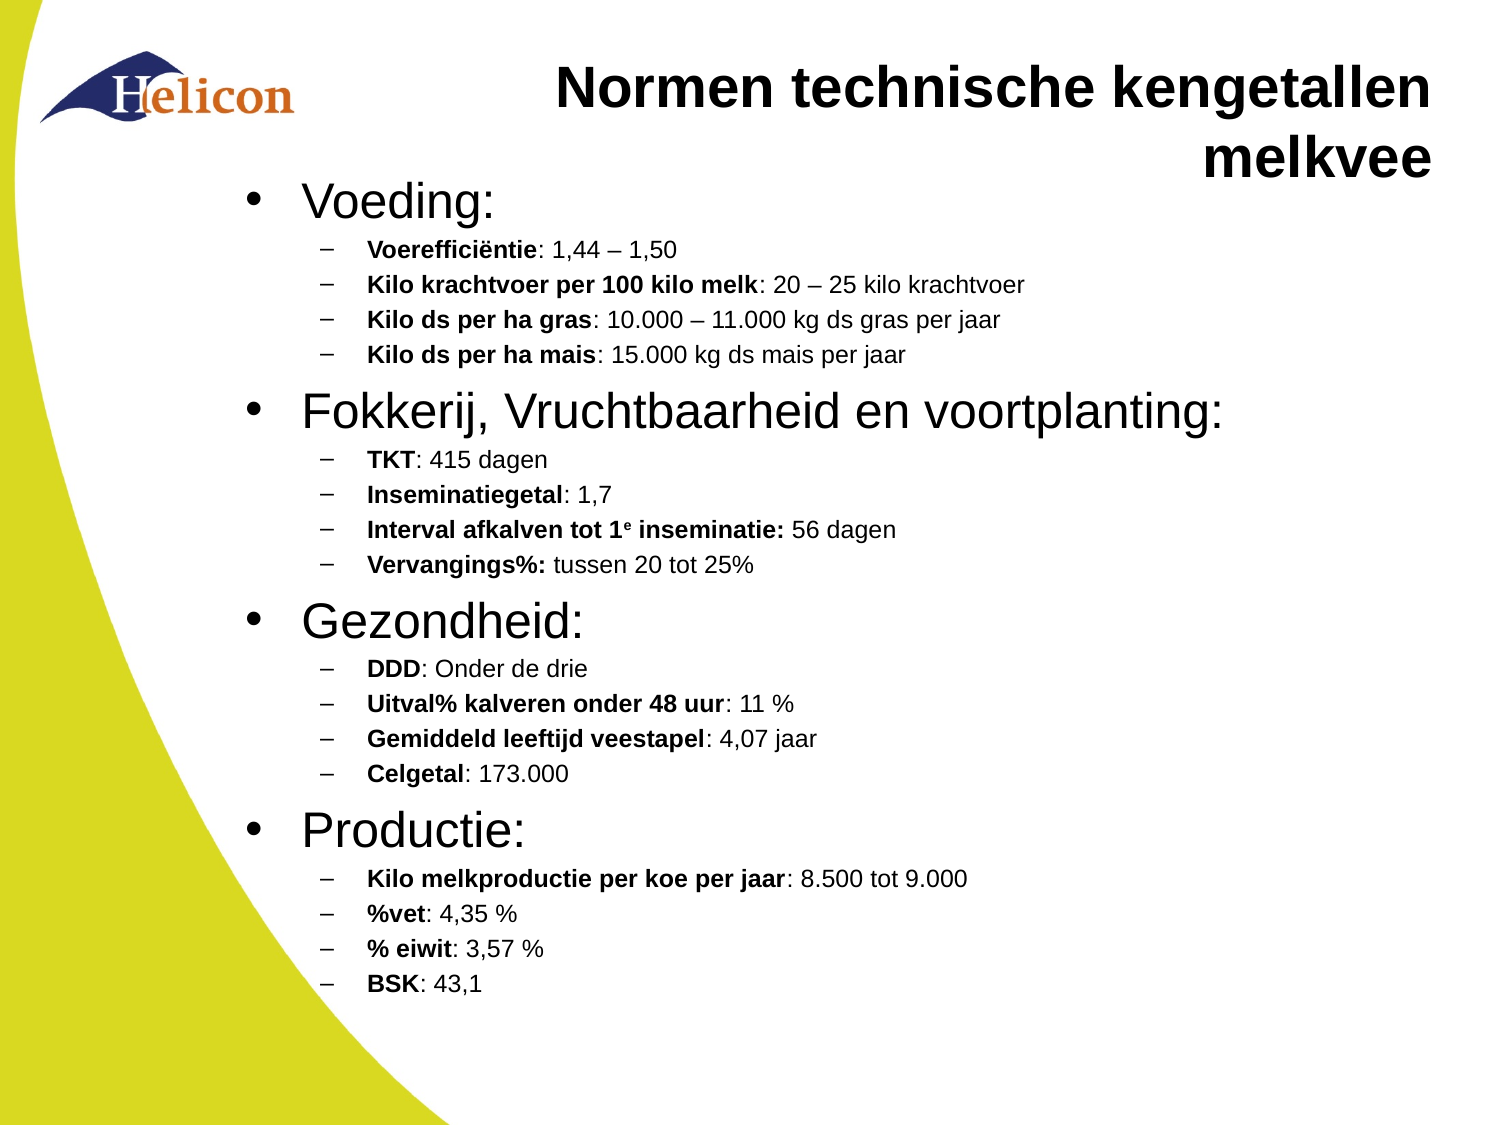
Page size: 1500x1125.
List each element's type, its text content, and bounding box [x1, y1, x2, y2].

list Voeding: Voerefficiëntie: 1,44 – 1,50 Kilo krachtvoer per 100 kilo melk: 20 – 25 kilo krachtvoer Kilo ds per ha gras: 10.000 – 11.000 kg ds gras per jaar Kilo ds per ha mais: 15.000 kg ds mais per jaar Fokkerij, Vruchtbaarheid en voortplanting: TKT: 415 dagen Inseminatiegetal: 1,7 Interval afkalven tot 1e inseminatie: 56 dagen Vervangings%: tussen 20 tot 25% Gezondheid: DDD: Onder de drie Uitval% kalveren onder 48 uur: 11 % Gemiddeld leeftijd veestapel: 4,07 jaar Celgetal: 173.000 Productie: Kilo melkproductie per koe per jaar: 8.500 tot 9.000 %vet: 4,35 % % eiwit: 3,57 % BSK: 43,1 [230, 160, 1500, 1083]
picture [0, 0, 1500, 1125]
title Normen technische kengetallen melkvee [326, 66, 1449, 160]
